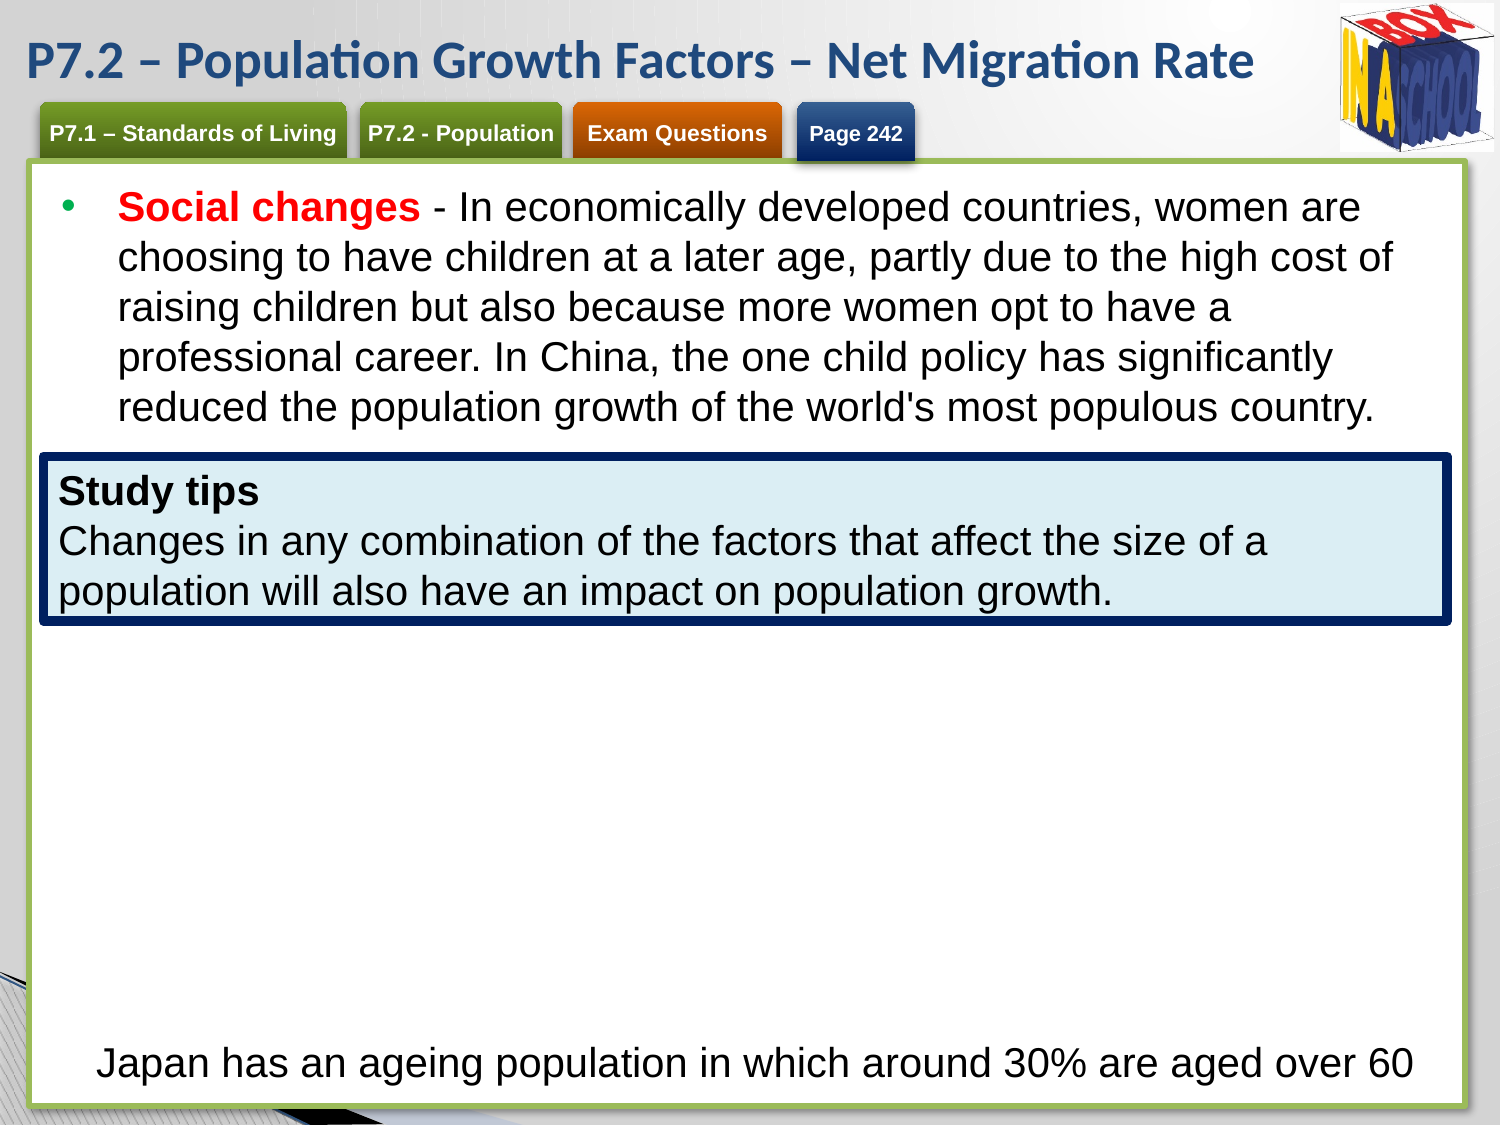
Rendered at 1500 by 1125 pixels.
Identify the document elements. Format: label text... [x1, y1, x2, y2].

text_box Page 242 [797, 101, 916, 162]
picture [1340, 3, 1495, 152]
text_box Social changes - In economically developed countries, women are choosing to have children at a later age, partly due to the high cost of raising children but also because more women opt to have a professional career. In China, the one child policy has significantly reduced the population growth of the world's most populous country. [43, 172, 1447, 438]
picture [281, 1114, 303, 1125]
text_box Study tips Changes in any combination of the factors that affect the size of a population will also have an impact on population growth. [43, 456, 1447, 621]
title P7.2 – Population Growth Factors – Net Migration Rate [11, 11, 1294, 102]
text_box Japan has an ageing population in which around 30% are aged over 60 [81, 1028, 1431, 1094]
